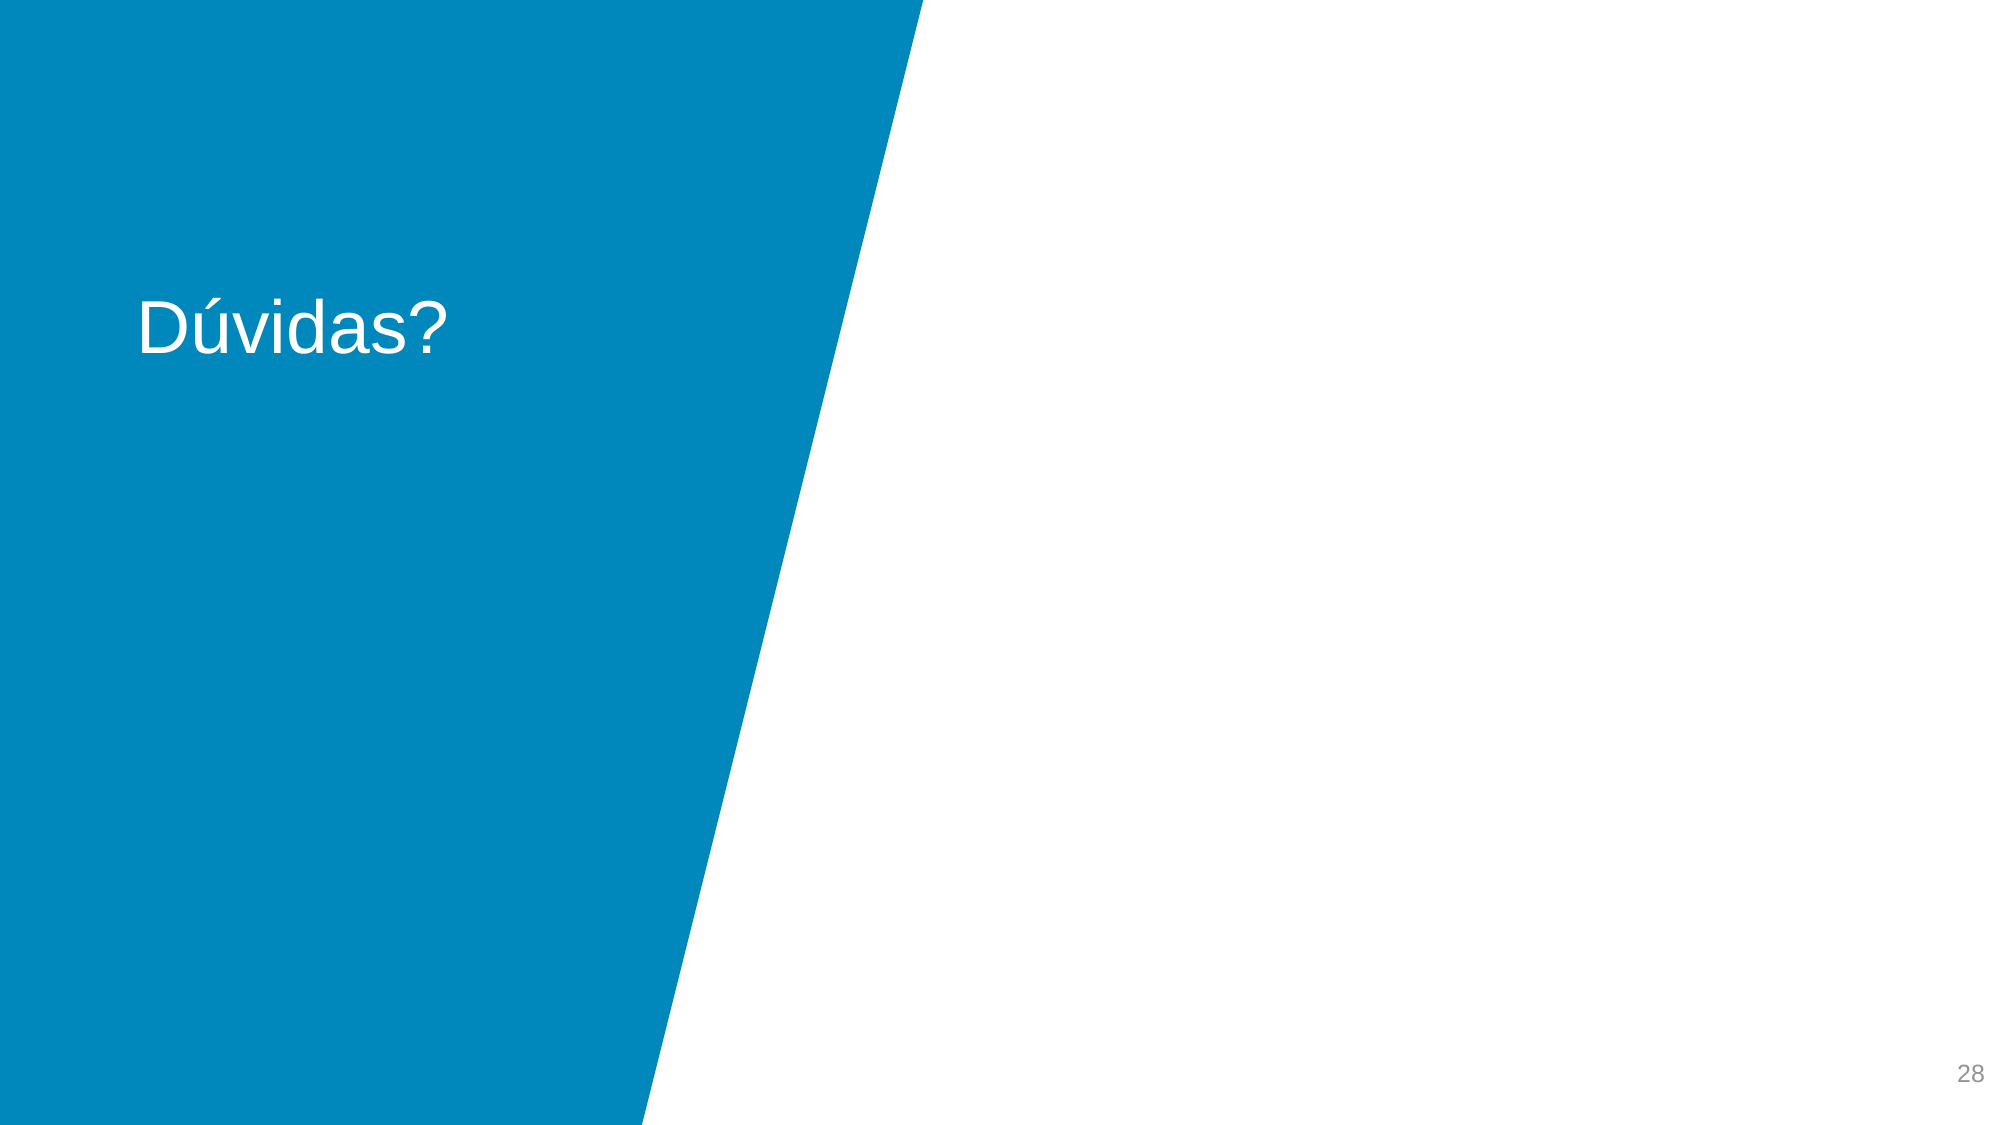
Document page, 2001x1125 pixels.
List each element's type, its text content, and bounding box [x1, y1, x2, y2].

slide_number 28 [1550, 1042, 2000, 1103]
title Dúvidas? [136, 0, 775, 371]
